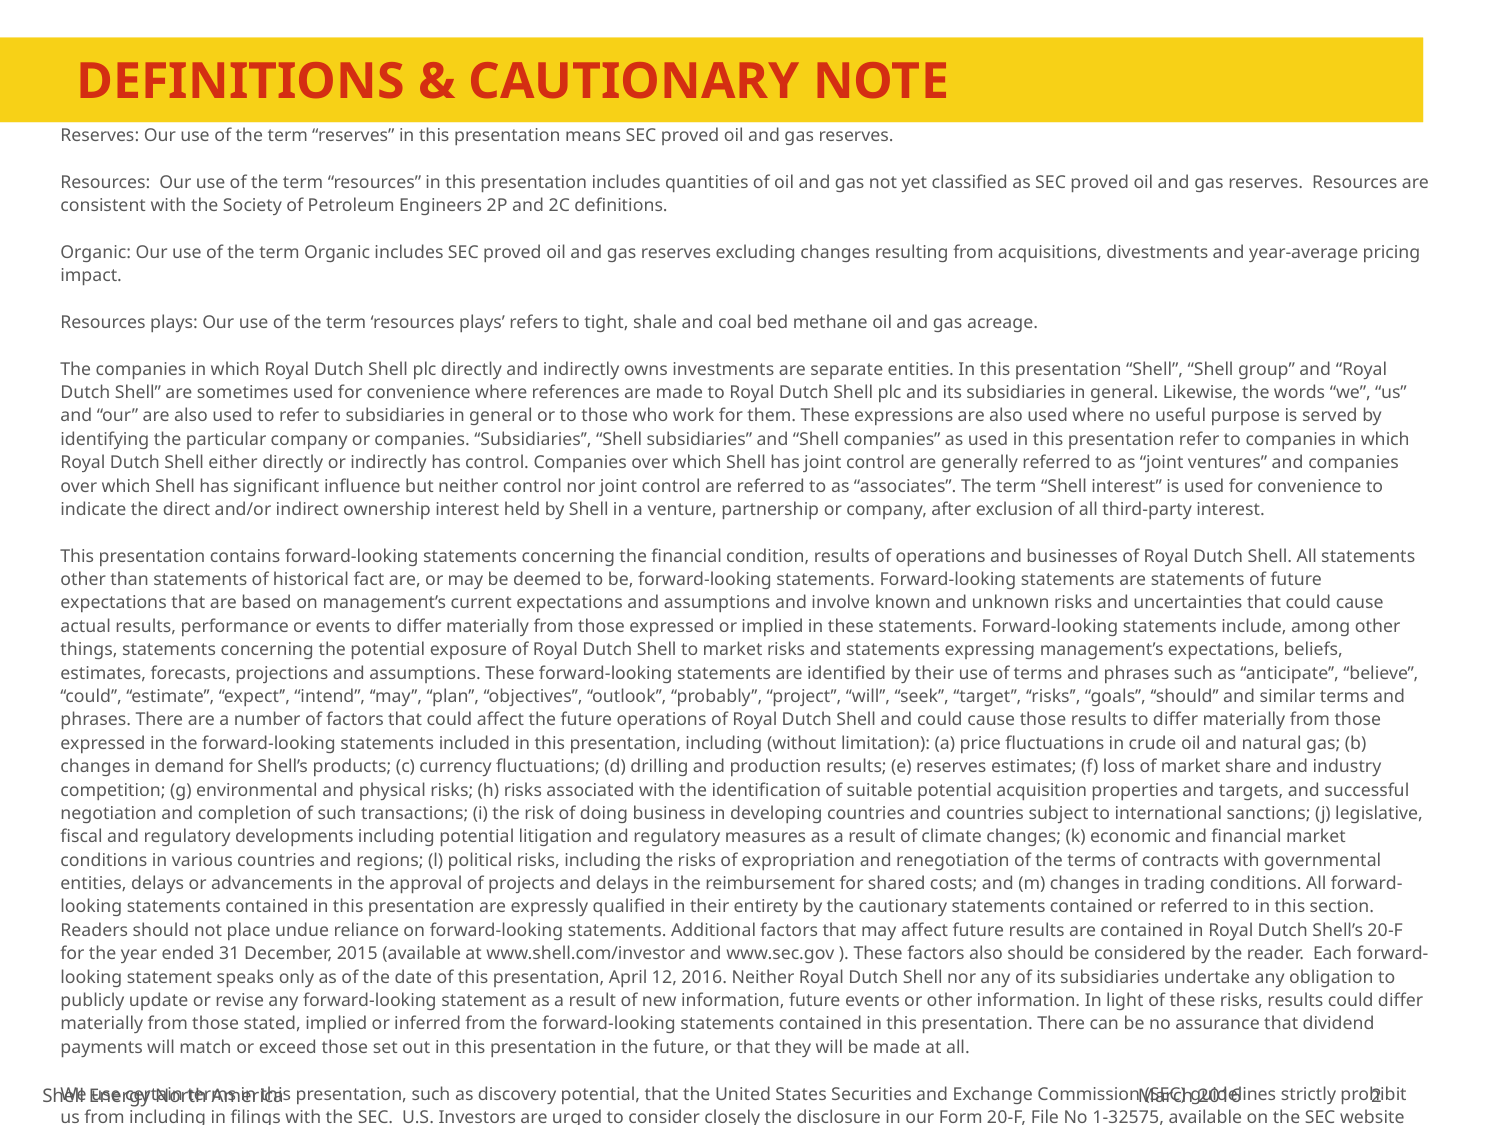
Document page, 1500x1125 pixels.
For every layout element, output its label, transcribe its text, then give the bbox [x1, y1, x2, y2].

text_box Shell Energy North America March 2016 2 [42, 1080, 1461, 1124]
title DEFINITIONS & Cautionary Note [76, 48, 1412, 113]
text_box Reserves: Our use of the term “reserves” in this presentation means SEC proved oil and gas reserves. Resources: Our use of the term “resources” in this presentation includes quantities of oil and gas not yet classified as SEC proved oil and gas reserves. Resources are consistent with the Society of Petroleum Engineers 2P and 2C definitions. Organic: Our use of the term Organic includes SEC proved oil and gas reserves excluding changes resulting from acquisitions, divestments and year-average pricing impact. Resources plays: Our use of the term ‘resources plays’ refers to tight, shale and coal bed methane oil and gas acreage. The companies in which Royal Dutch Shell plc directly and indirectly owns investments are separate entities. In this presentation “Shell”, “Shell group” and “Royal Dutch Shell” are sometimes used for convenience where references are made to Royal Dutch Shell plc and its subsidiaries in general. Likewise, the words “we”, “us” and “our” are also used to refer to subsidiaries in general or to those who work for them. These expressions are also used where no useful purpose is served by identifying the particular company or companies. ‘‘Subsidiaries’’, “Shell subsidiaries” and “Shell companies” as used in this presentation refer to companies in which Royal Dutch Shell either directly or indirectly has control. Companies over which Shell has joint control are generally referred to as “joint ventures” and companies over which Shell has significant influence but neither control nor joint control are referred to as “associates”. The term “Shell interest” is used for convenience to indicate the direct and/or indirect ownership interest held by Shell in a venture, partnership or company, after exclusion of all third-party interest. This presentation contains forward-looking statements concerning the financial condition, results of operations and businesses of Royal Dutch Shell. All statements other than statements of historical fact are, or may be deemed to be, forward-looking statements. Forward-looking statements are statements of future expectations that are based on management’s current expectations and assumptions and involve known and unknown risks and uncertainties that could cause actual results, performance or events to differ materially from those expressed or implied in these statements. Forward-looking statements include, among other things, statements concerning the potential exposure of Royal Dutch Shell to market risks and statements expressing management’s expectations, beliefs, estimates, forecasts, projections and assumptions. These forward-looking statements are identified by their use of terms and phrases such as ‘‘anticipate’’, ‘‘believe’’, ‘‘could’’, ‘‘estimate’’, ‘‘expect’’, ‘‘intend’’, ‘‘may’’, ‘‘plan’’, ‘‘objectives’’, ‘‘outlook’’, ‘‘probably’’, ‘‘project’’, ‘‘will’’, ‘‘seek’’, ‘‘target’’, ‘‘risks’’, ‘‘goals’’, ‘‘should’’ and similar terms and phrases. There are a number of factors that could affect the future operations of Royal Dutch Shell and could cause those results to differ materially from those expressed in the forward-looking statements included in this presentation, including (without limitation): (a) price fluctuations in crude oil and natural gas; (b) changes in demand for Shell’s products; (c) currency fluctuations; (d) drilling and production results; (e) reserves estimates; (f) loss of market share and industry competition; (g) environmental and physical risks; (h) risks associated with the identification of suitable potential acquisition properties and targets, and successful negotiation and completion of such transactions; (i) the risk of doing business in developing countries and countries subject to international sanctions; (j) legislative, fiscal and regulatory developments including potential litigation and regulatory measures as a result of climate changes; (k) economic and financial market conditions in various countries and regions; (l) political risks, including the risks of expropriation and renegotiation of the terms of contracts with governmental entities, delays or advancements in the approval of projects and delays in the reimbursement for shared costs; and (m) changes in trading conditions. All forward-looking statements contained in this presentation are expressly qualified in their entirety by the cautionary statements contained or referred to in this section. Readers should not place undue reliance on forward-looking statements. Additional factors that may affect future results are contained in Royal Dutch Shell’s 20-F for the year ended 31 December, 2015 (available at www.shell.com/investor and www.sec.gov ). These factors also should be considered by the reader. Each forward-looking statement speaks only as of the date of this presentation, April 12, 2016. Neither Royal Dutch Shell nor any of its subsidiaries undertake any obligation to publicly update or revise any forward-looking statement as a result of new information, future events or other information. In light of these risks, results could differ materially from those stated, implied or inferred from the forward-looking statements contained in this presentation. There can be no assurance that dividend payments will match or exceed those set out in this presentation in the future, or that they will be made at all. We use certain terms in this presentation, such as discovery potential, that the United States Securities and Exchange Commission (SEC) guidelines strictly prohibit us from including in filings with the SEC. U.S. Investors are urged to consider closely the disclosure in our Form 20-F, File No 1-32575, available on the SEC website www.sec.gov. You can also obtain this form from the SEC by calling 1-800-SEC-0330. [60, 113, 1446, 1050]
